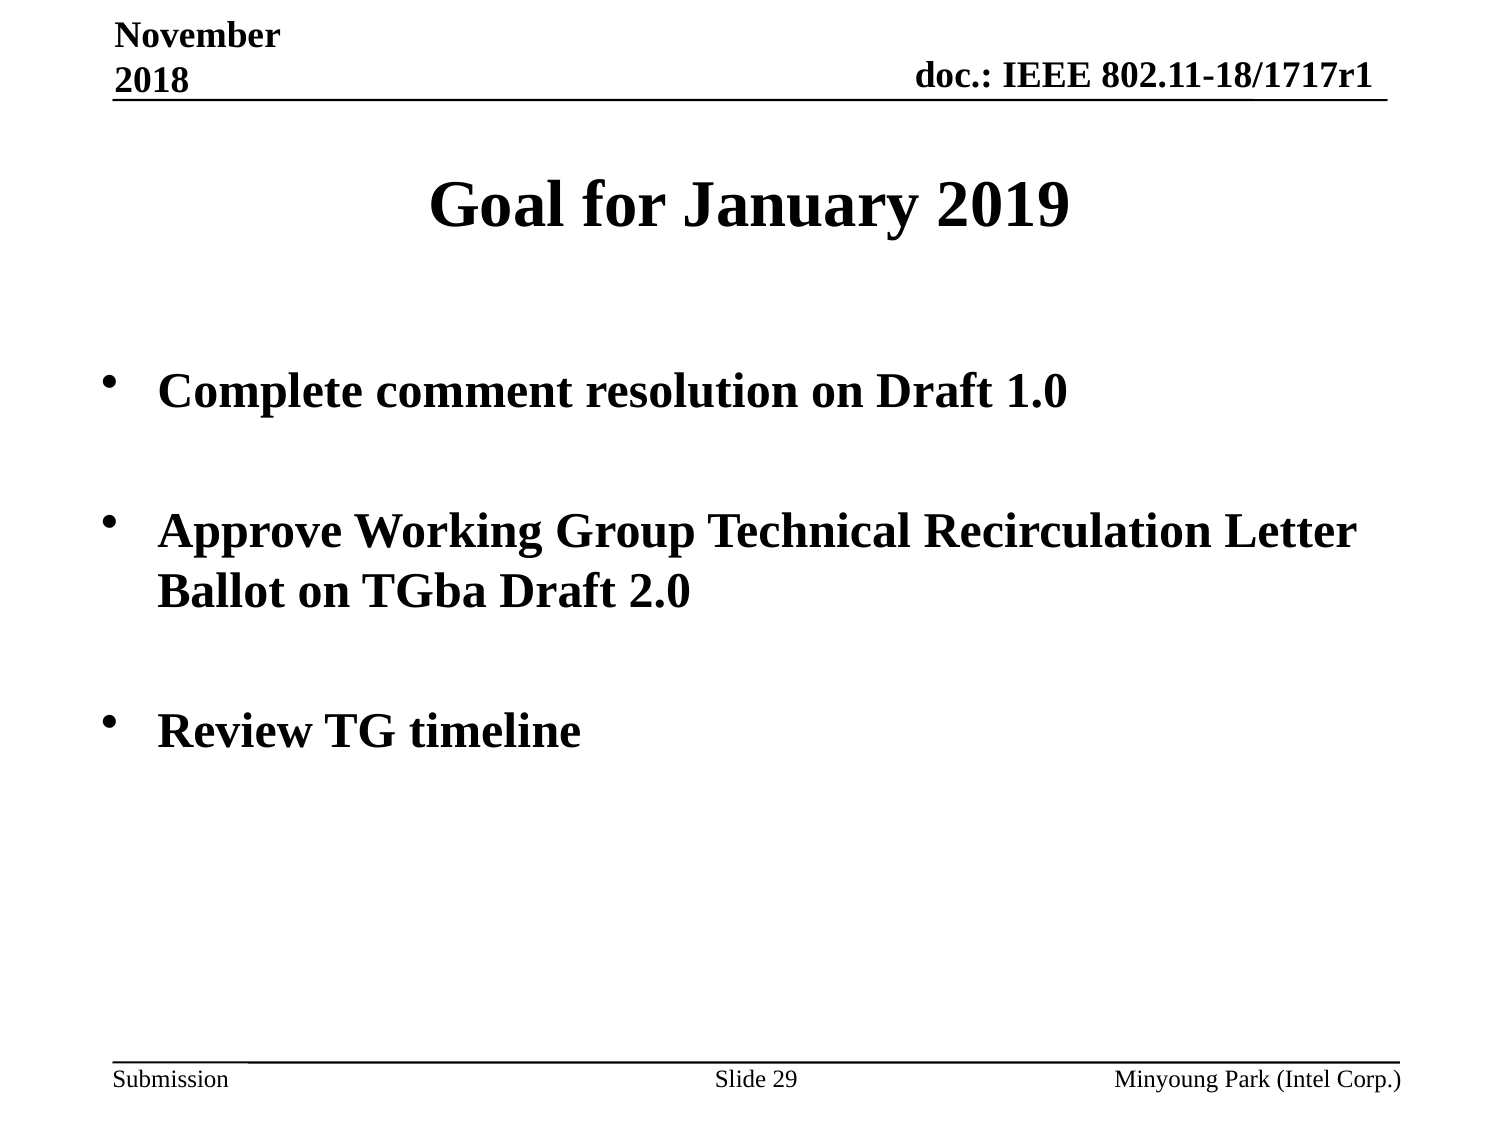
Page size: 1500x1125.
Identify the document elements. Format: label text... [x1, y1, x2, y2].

footer Minyoung Park (Intel Corp.) [949, 1061, 1402, 1093]
slide_number Slide 29 [712, 1061, 800, 1093]
list Complete comment resolution on Draft 1.0 Approve Working Group Technical Recirculation Letter Ballot on TGba Draft 2.0 Review TG timeline [85, 350, 1425, 1025]
title Goal for January 2019 [112, 112, 1388, 288]
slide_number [114, 54, 335, 101]
